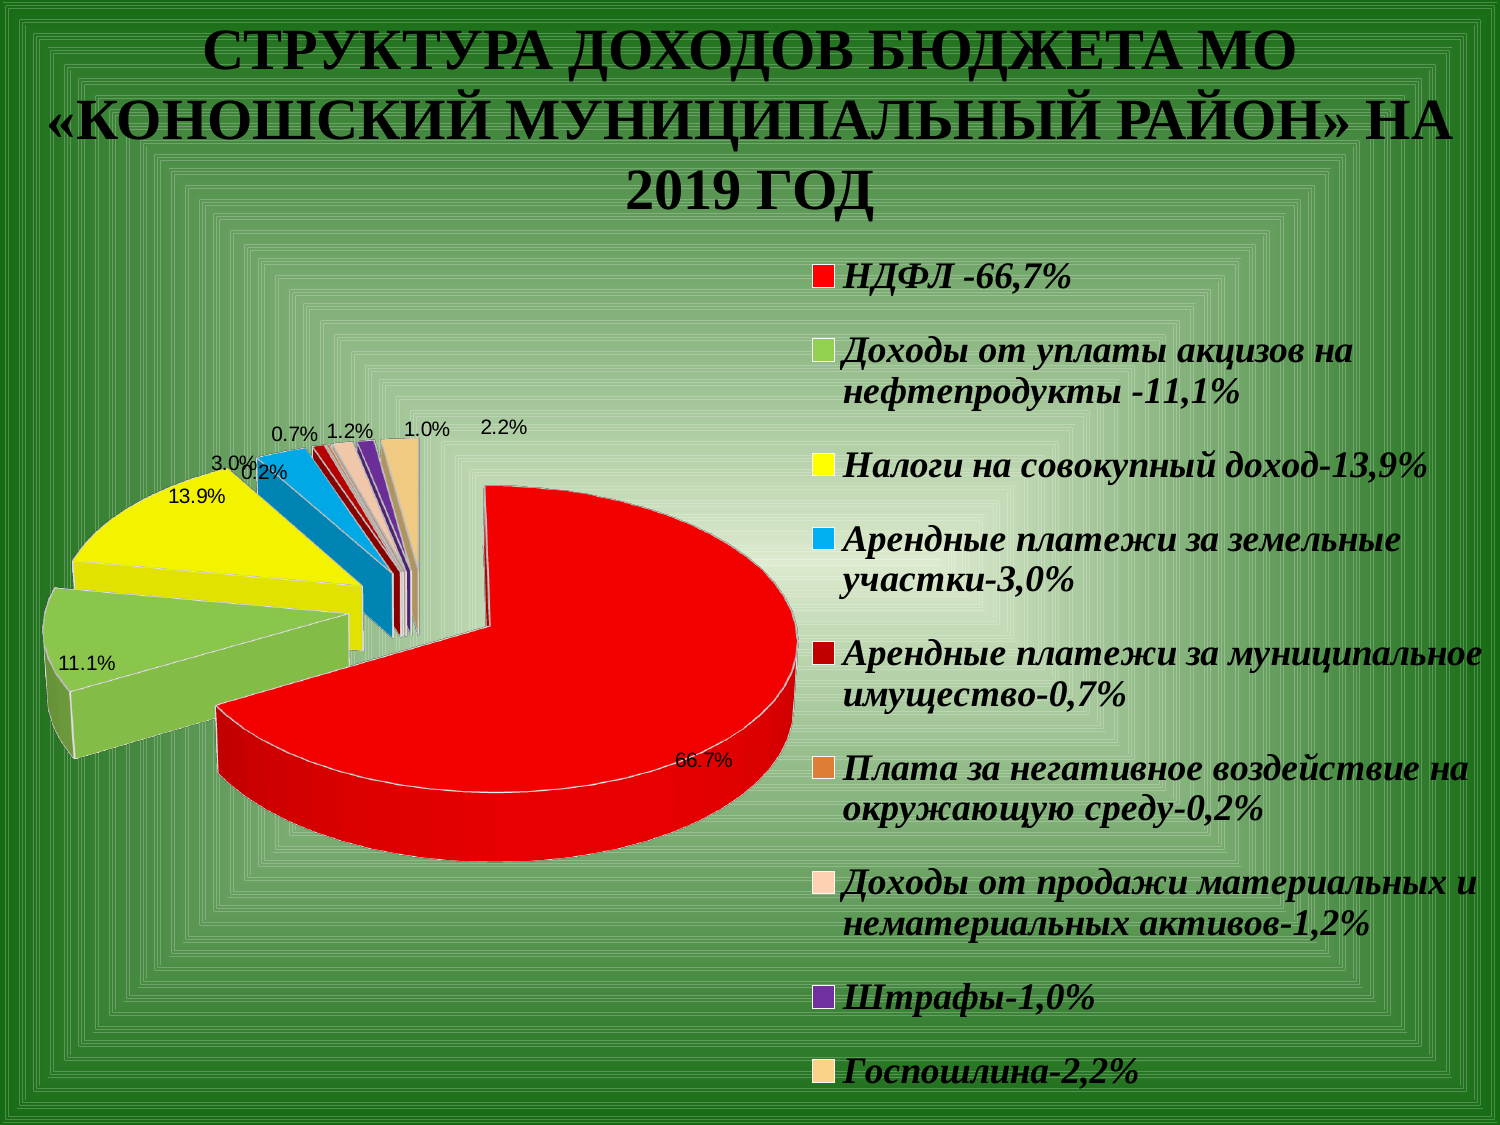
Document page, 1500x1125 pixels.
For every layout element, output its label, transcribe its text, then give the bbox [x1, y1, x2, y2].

chart [0, 222, 1500, 1125]
title СТРУКТУРА ДОХОДОВ БЮДЖЕТА МО «КОНОШСКИЙ МУНИЦИПАЛЬНЫЙ РАЙОН» НА 2019 ГОД [0, 45, 1500, 188]
